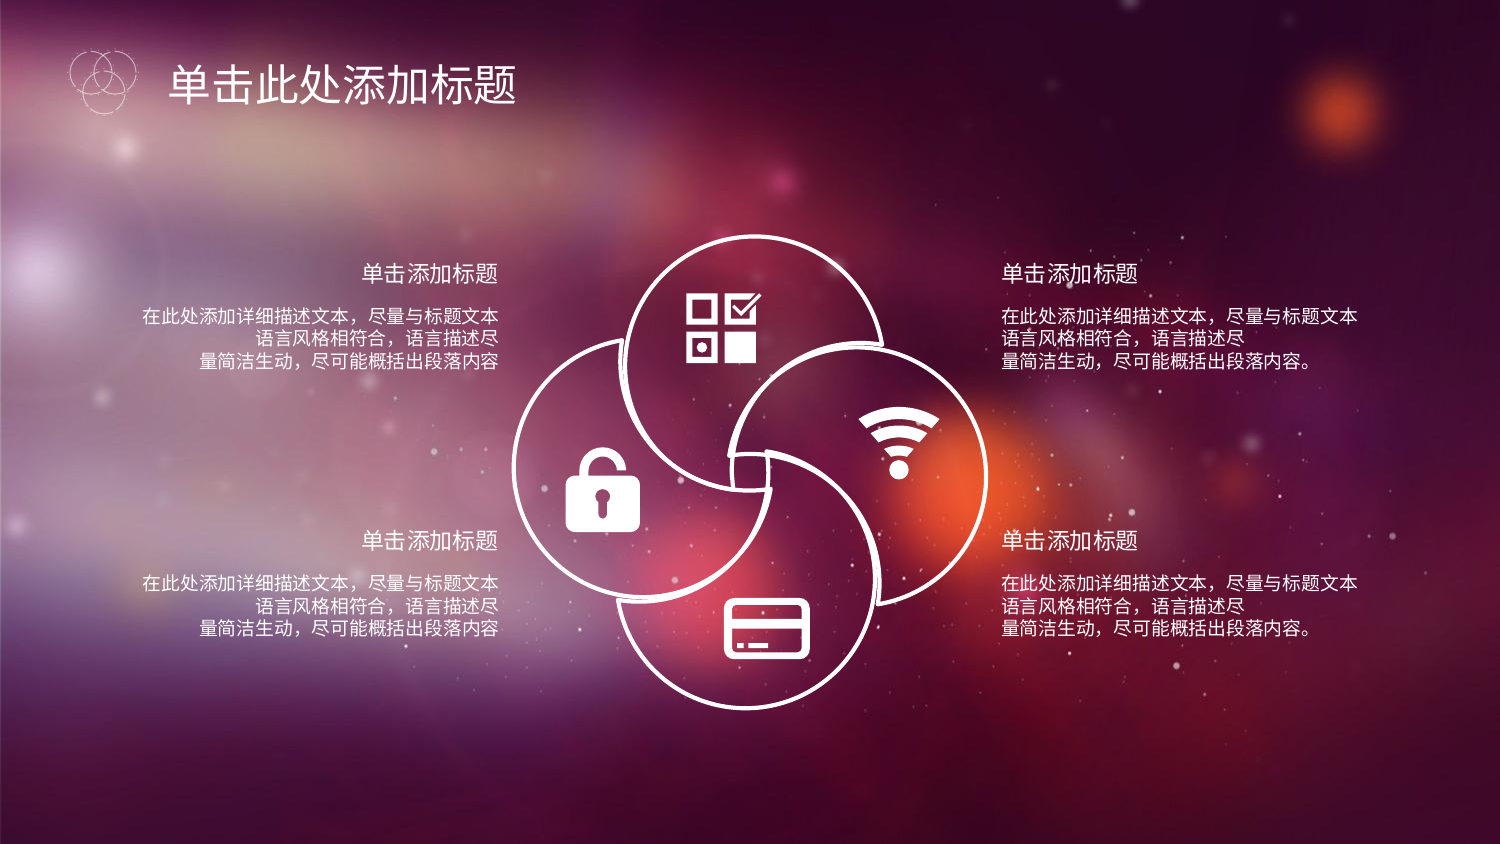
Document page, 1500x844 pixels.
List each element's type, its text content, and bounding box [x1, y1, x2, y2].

text_box 单击此处添加标题 [152, 50, 533, 118]
text_box 单击添加标题 在此处添加详细描述文本，尽量与标题文本 语言风格相符合，语言描述尽 量简洁生动，尽可能概括出段落内容 [88, 252, 513, 380]
text_box 单击添加标题 在此处添加详细描述文本，尽量与标题文本 语言风格相符合，语言描述尽 量简洁生动，尽可能概括出段落内容 [88, 519, 513, 647]
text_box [67, 48, 140, 116]
picture [0, 0, 1500, 844]
text_box 单击添加标题 在此处添加详细描述文本，尽量与标题文本 语言风格相符合，语言描述尽 量简洁生动，尽可能概括出段落内容。 [987, 252, 1412, 380]
text_box 单击添加标题 在此处添加详细描述文本，尽量与标题文本 语言风格相符合，语言描述尽 量简洁生动，尽可能概括出段落内容。 [987, 519, 1412, 647]
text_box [513, 236, 987, 709]
